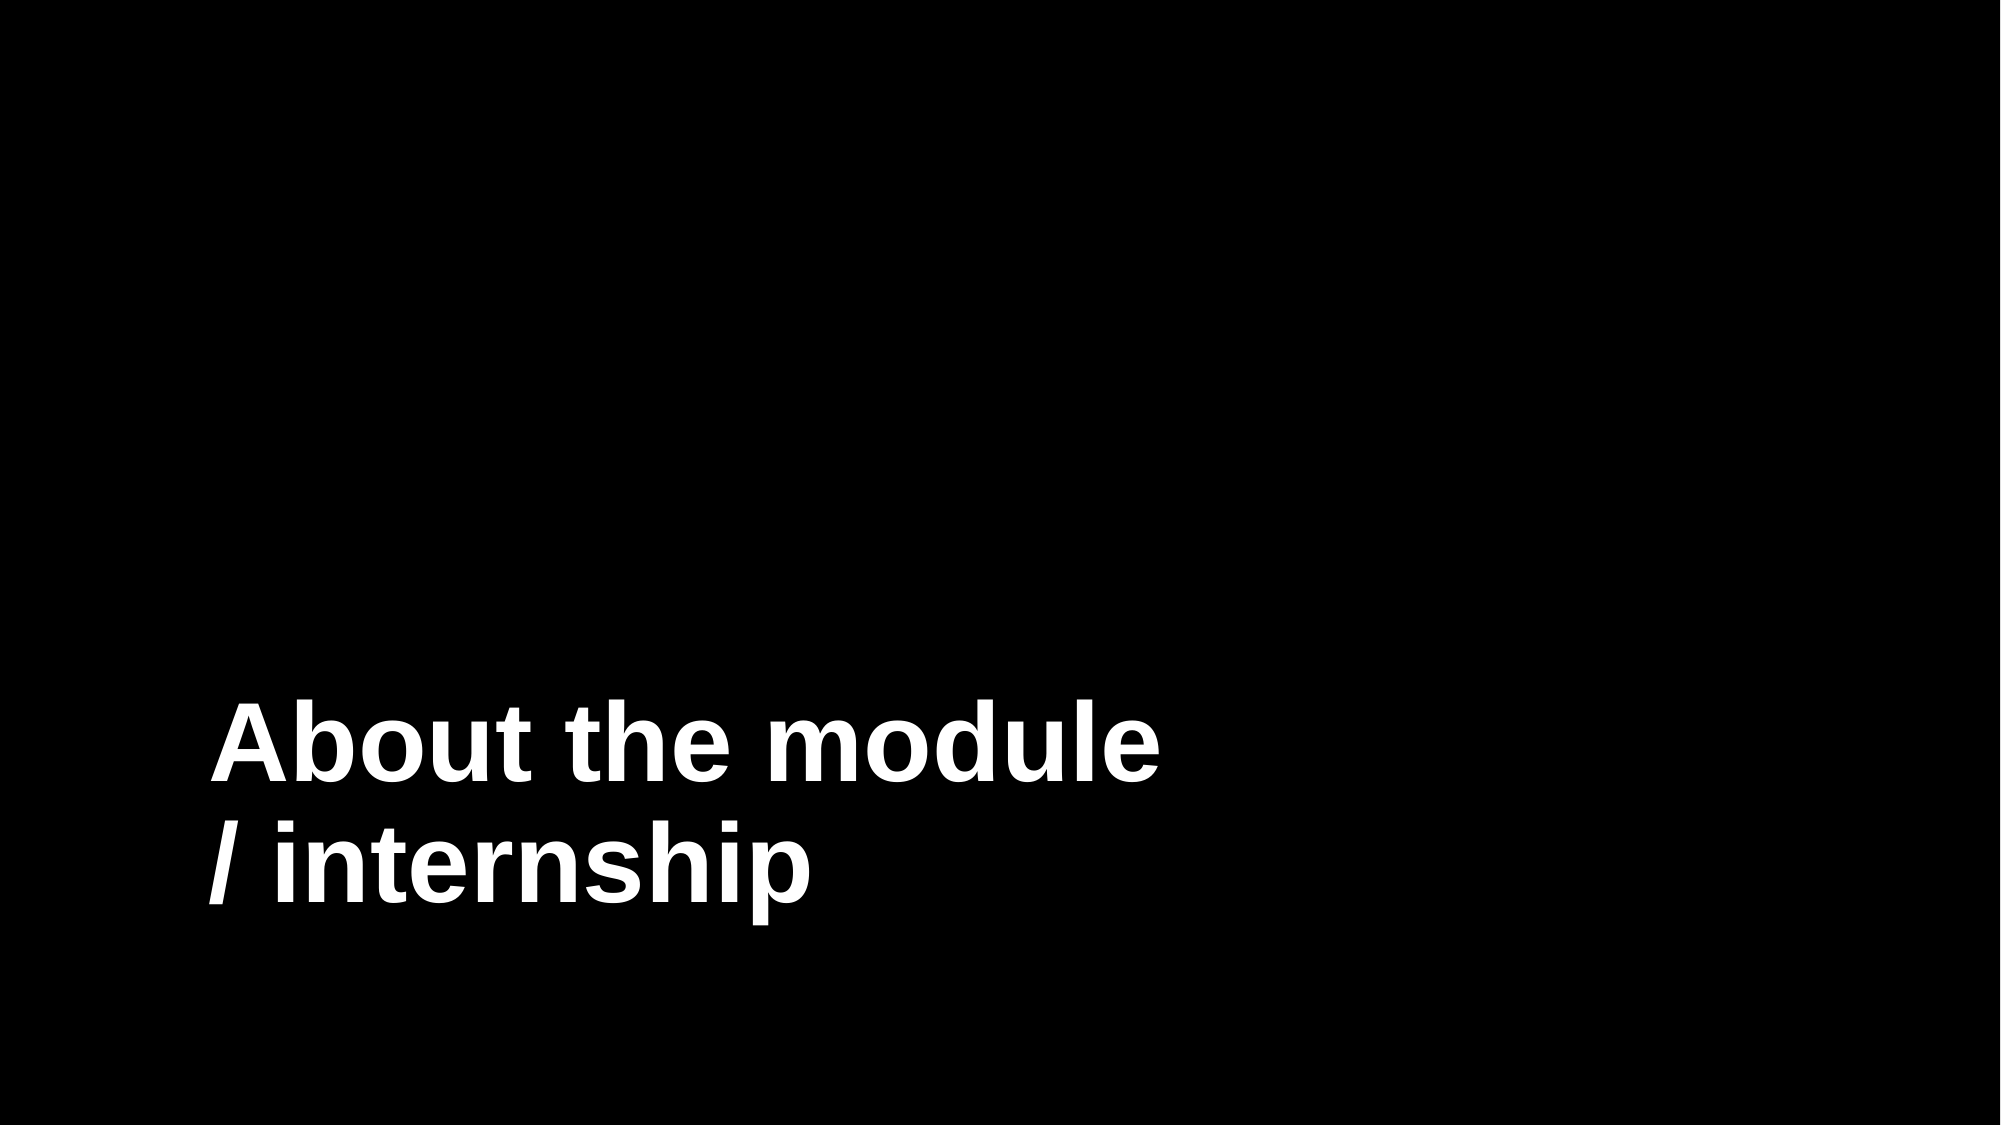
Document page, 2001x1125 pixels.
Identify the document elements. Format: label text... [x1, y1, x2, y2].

title About the module / internship [193, 640, 1182, 971]
